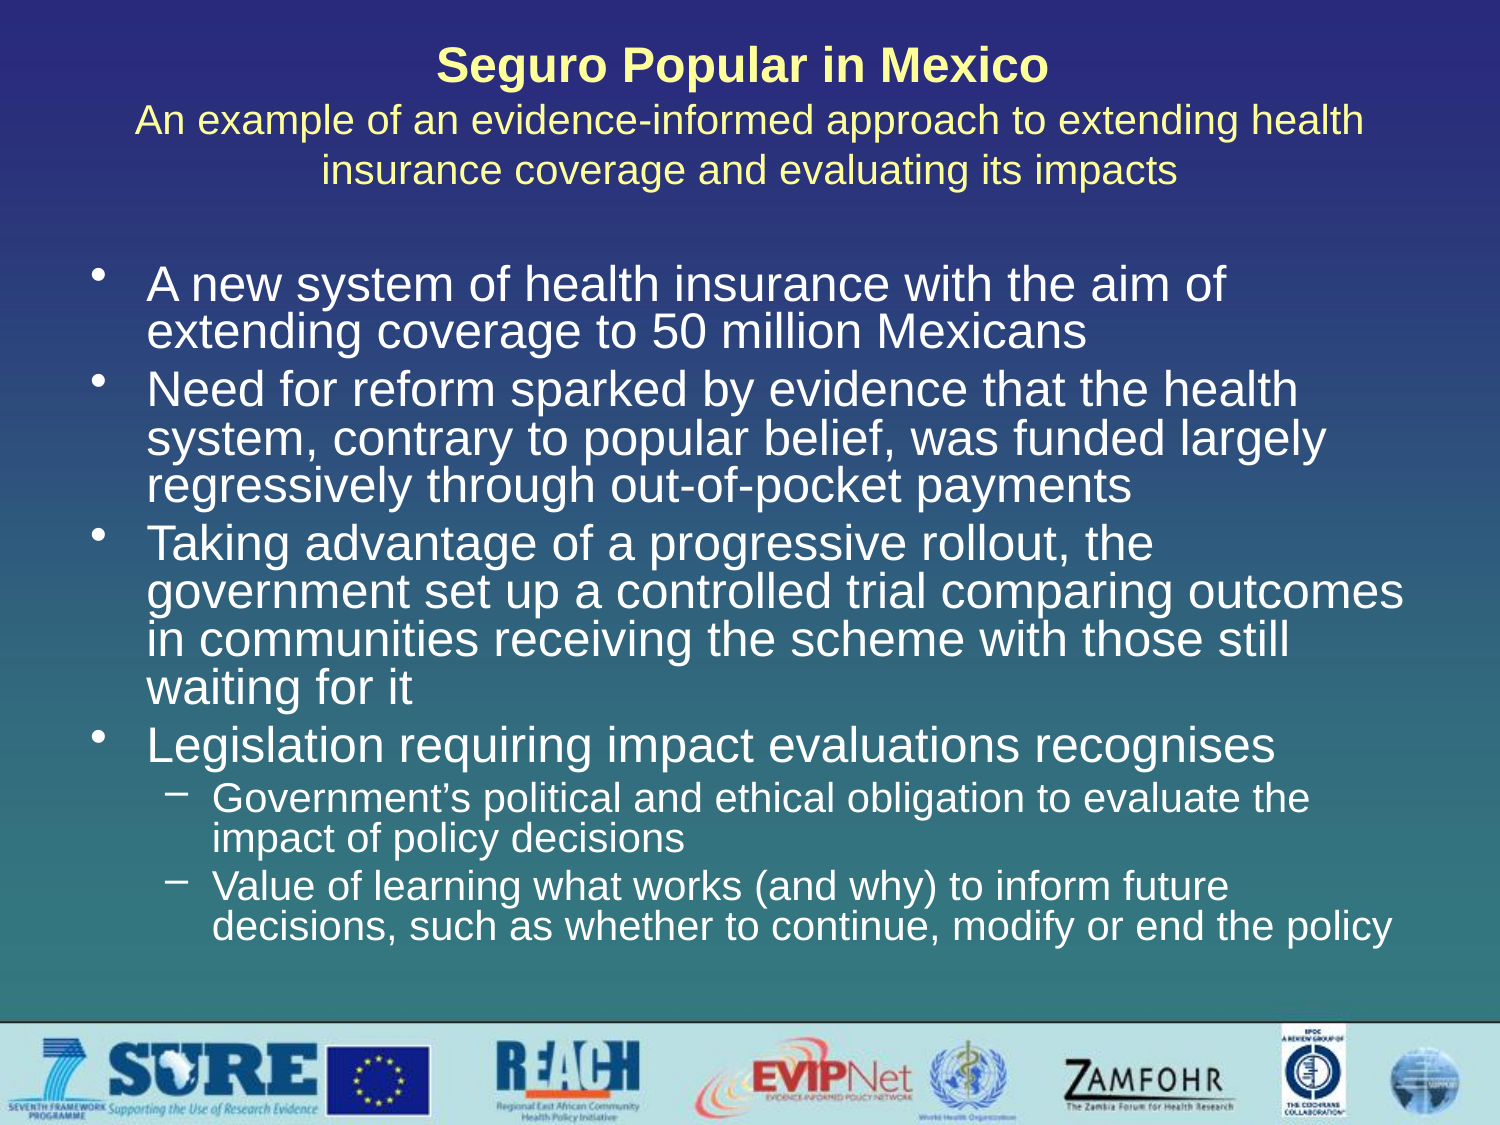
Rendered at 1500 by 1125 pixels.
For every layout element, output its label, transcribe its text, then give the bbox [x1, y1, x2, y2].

picture [0, 0, 1500, 1125]
title Seguro Popular in Mexico An example of an evidence-informed approach to extending health insurance coverage and evaluating its impacts [74, 18, 1426, 207]
list A new system of health insurance with the aim of extending coverage to 50 million Mexicans Need for reform sparked by evidence that the health system, contrary to popular belief, was funded largely regressively through out-of-pocket payments Taking advantage of a progressive rollout, the government set up a controlled trial comparing outcomes in communities receiving the scheme with those still waiting for it Legislation requiring impact evaluations recognises Government’s political and ethical obligation to evaluate the impact of policy decisions Value of learning what works (and why) to inform future decisions, such as whether to continue, modify or end the policy [74, 254, 1426, 1000]
